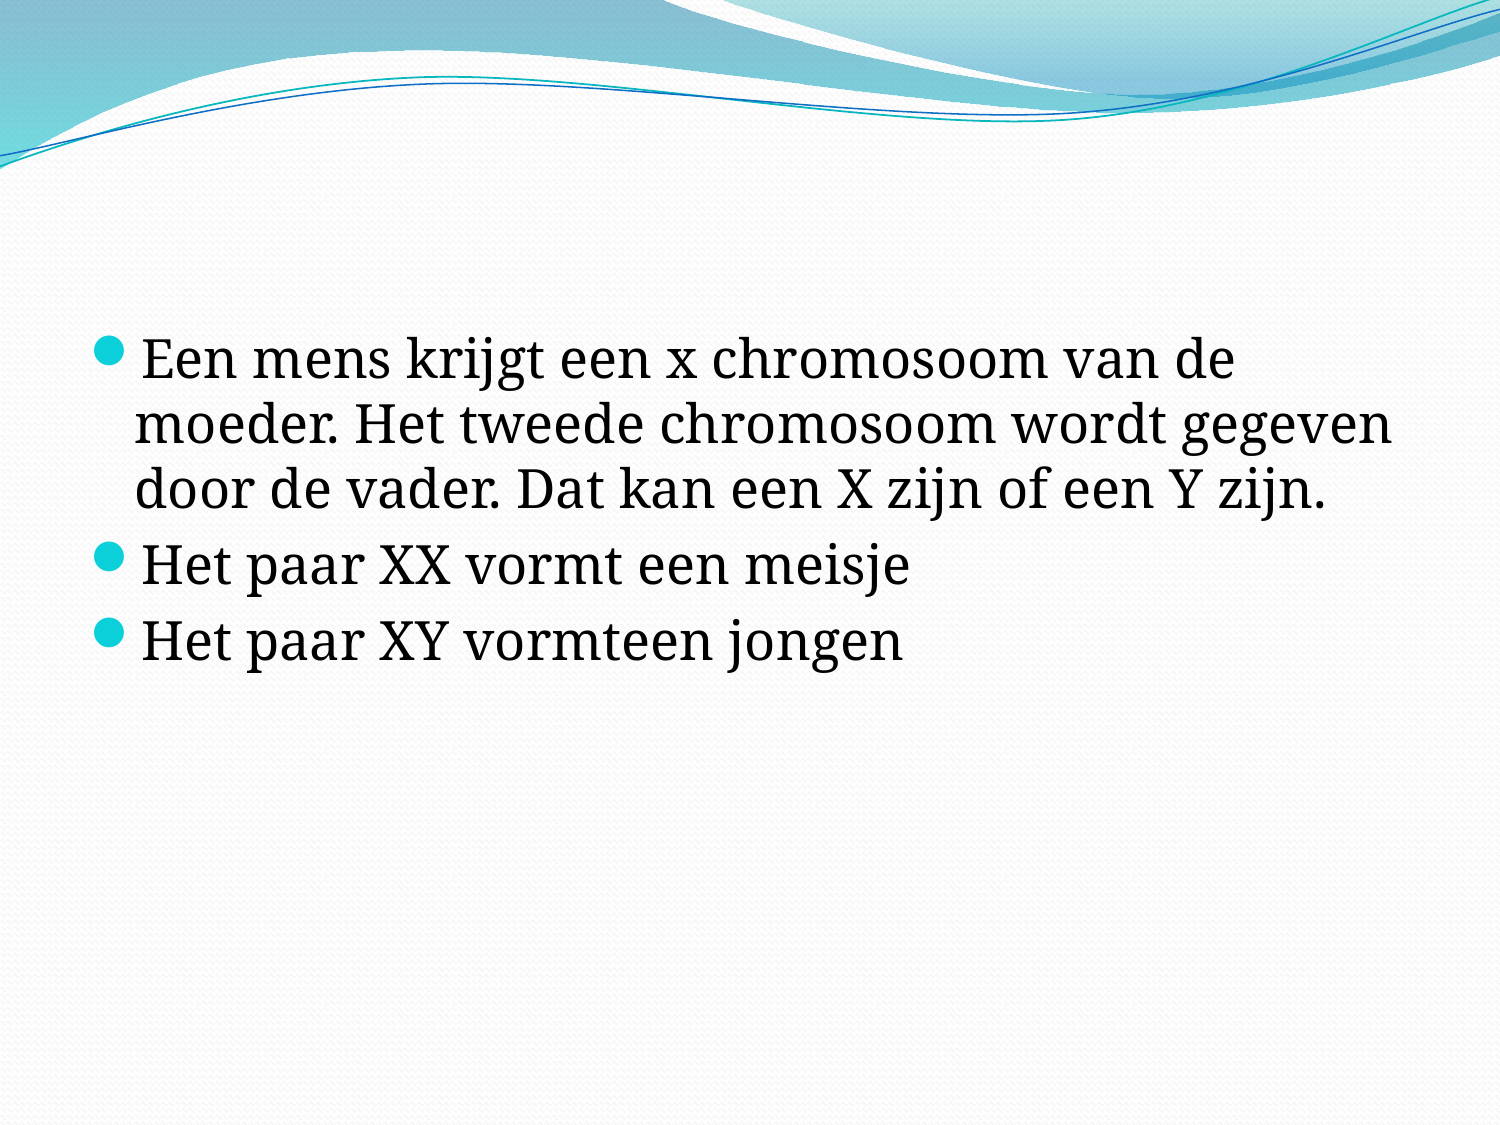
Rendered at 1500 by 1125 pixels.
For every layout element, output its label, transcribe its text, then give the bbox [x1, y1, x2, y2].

list Een mens krijgt een x chromosoom van de moeder. Het tweede chromosoom wordt gegeven door de vader. Dat kan een X zijn of een Y zijn. Het paar XX vormt een meisje Het paar XY vormteen jongen [75, 317, 1425, 1038]
